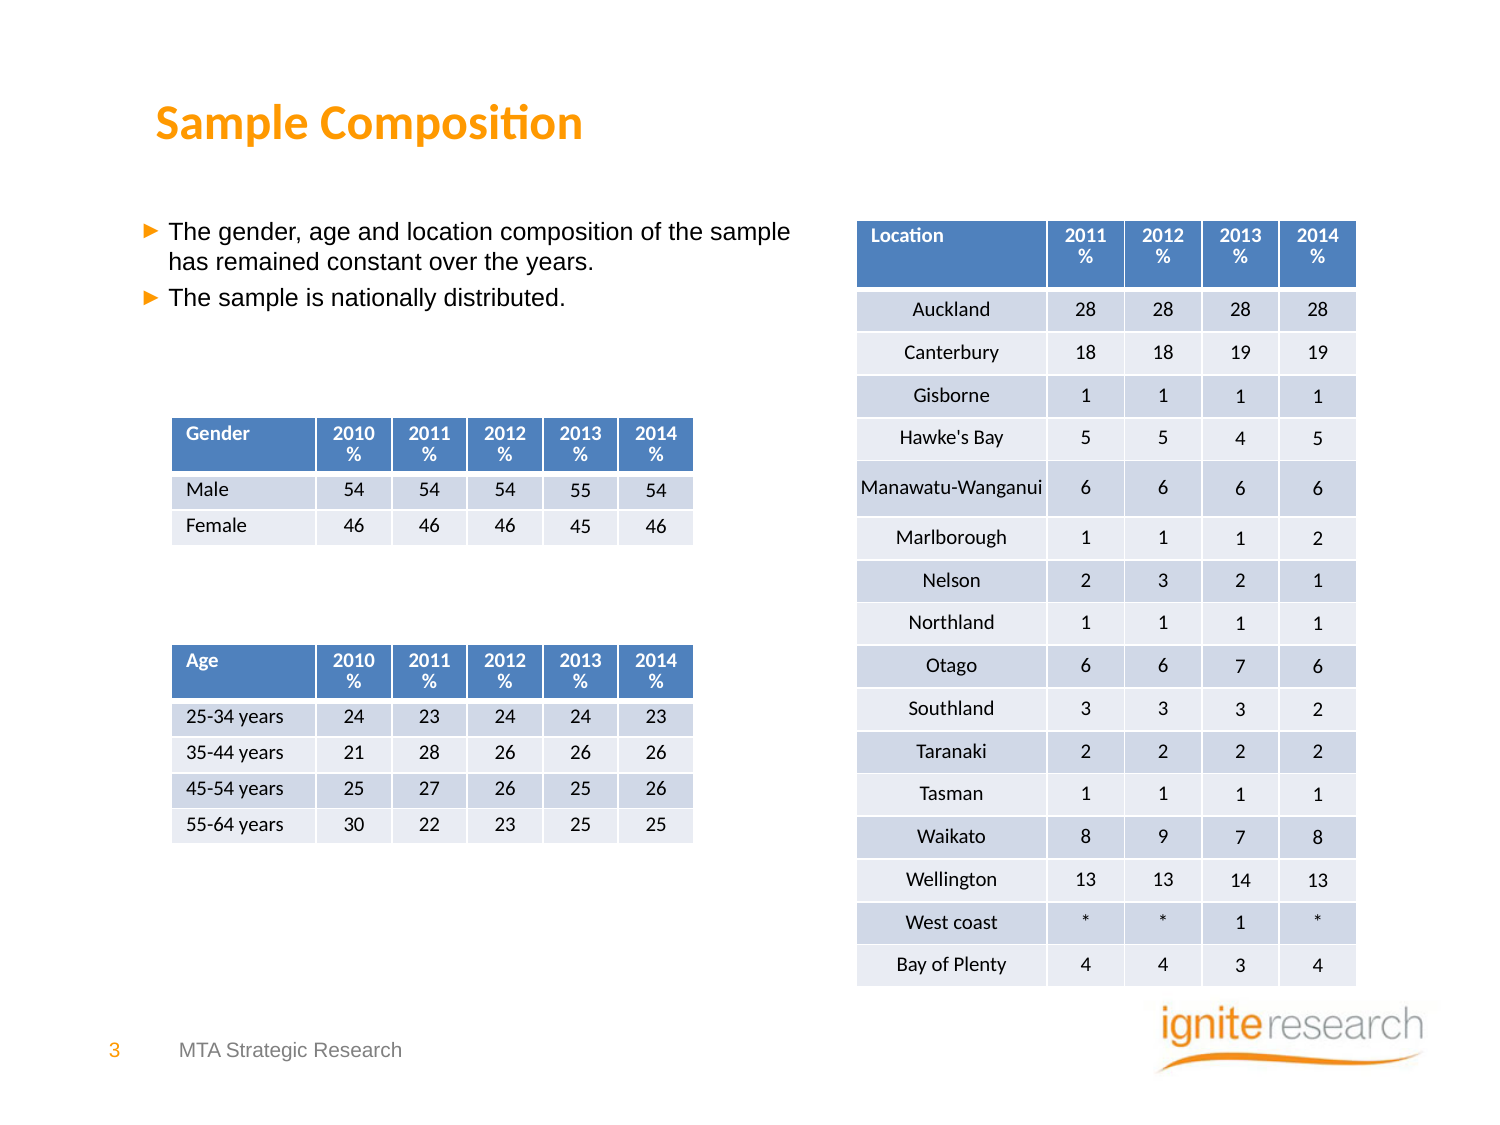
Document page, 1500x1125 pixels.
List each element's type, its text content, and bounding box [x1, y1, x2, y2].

table_cell 46 [619, 511, 693, 545]
table_cell 26 [468, 774, 542, 808]
table_cell Tasman [857, 774, 1046, 815]
table_cell West coast [857, 903, 1046, 944]
table_cell 8 [1048, 817, 1124, 858]
table_header 2012 % [468, 418, 542, 471]
table_cell Marlborough [857, 518, 1046, 559]
table_cell 4 [1048, 945, 1124, 986]
table_cell 4 [1280, 945, 1356, 986]
table_cell 1 [1203, 774, 1278, 815]
table_cell 24 [544, 704, 617, 736]
table_cell Hawke's Bay [857, 419, 1046, 460]
table_cell 30 [317, 809, 391, 843]
table_cell Otago [857, 646, 1046, 687]
table_cell 25 [619, 809, 693, 843]
table_cell 2 [1048, 732, 1124, 773]
table_cell 1 [1125, 376, 1201, 417]
table_cell 46 [393, 511, 466, 545]
table_cell 25-34 years [172, 704, 315, 736]
table_header 2011 % [393, 418, 466, 471]
table_header 2014 % [1280, 221, 1356, 287]
table_header 2011 % [393, 645, 466, 698]
table_cell 22 [393, 809, 466, 843]
table_cell 27 [393, 774, 466, 808]
table_cell 6 [1048, 646, 1124, 687]
table_cell 25 [544, 774, 617, 808]
table_cell 18 [1048, 333, 1124, 374]
table_cell Northland [857, 603, 1046, 644]
table_cell Waikato [857, 817, 1046, 858]
table_cell 6 [1125, 646, 1201, 687]
table_cell 25 [317, 774, 391, 808]
table_header 2011 % [1048, 221, 1124, 287]
table_cell 3 [1203, 945, 1278, 986]
table_cell 26 [619, 774, 693, 808]
table_cell 13 [1125, 860, 1201, 901]
table_cell 28 [1280, 292, 1356, 331]
table_cell 24 [317, 704, 391, 736]
table_cell Taranaki [857, 732, 1046, 773]
table_cell 13 [1048, 860, 1124, 901]
table_cell 6 [1203, 461, 1278, 516]
footer MTA Strategic Research [164, 1019, 821, 1080]
table_cell 7 [1203, 646, 1278, 687]
table_cell 1 [1048, 518, 1124, 559]
table_cell Wellington [857, 860, 1046, 901]
table_header Location [857, 221, 1046, 287]
table_cell 8 [1280, 817, 1356, 858]
table_cell 25 [544, 809, 617, 843]
table_header 2012 % [1125, 221, 1201, 287]
table_cell 6 [1280, 646, 1356, 687]
table_cell 21 [317, 738, 391, 772]
table_cell Southland [857, 689, 1046, 730]
table_cell 6 [1280, 461, 1356, 516]
table_cell 2 [1203, 732, 1278, 773]
table_cell Canterbury [857, 333, 1046, 374]
table_cell 1 [1203, 603, 1278, 644]
table_cell 35-44 years [172, 738, 315, 772]
table_cell 14 [1203, 860, 1278, 901]
table_cell 1 [1280, 376, 1356, 417]
table_header 2013 % [544, 645, 617, 698]
table_cell 1 [1125, 518, 1201, 559]
table_cell 19 [1280, 333, 1356, 374]
table_cell 1 [1203, 518, 1278, 559]
table_header Gender [172, 418, 315, 471]
picture [0, 0, 1500, 1125]
table_cell 5 [1048, 419, 1124, 460]
table_cell 45-54 years [172, 774, 315, 808]
table_cell Male [172, 477, 315, 509]
table_cell 1 [1125, 603, 1201, 644]
table_cell 1 [1048, 774, 1124, 815]
table_cell 26 [468, 738, 542, 772]
table_cell 1 [1048, 376, 1124, 417]
table_cell 5 [1125, 419, 1201, 460]
table_cell 3 [1125, 689, 1201, 730]
slide_number 3 [93, 1019, 163, 1080]
table_cell 2 [1280, 732, 1356, 773]
table_cell 2 [1280, 518, 1356, 559]
table_cell 54 [619, 477, 693, 509]
table_cell 28 [393, 738, 466, 772]
table_cell 26 [544, 738, 617, 772]
table_cell 3 [1125, 561, 1201, 602]
table_header 2010 % [317, 645, 391, 698]
table_cell 1 [1125, 774, 1201, 815]
table_cell 54 [317, 477, 391, 509]
table_cell 26 [619, 738, 693, 772]
table_cell Gisborne [857, 376, 1046, 417]
table_cell 54 [393, 477, 466, 509]
table_header Age [172, 645, 315, 698]
table_cell 23 [619, 704, 693, 736]
table_cell * [1280, 903, 1356, 944]
table_cell 28 [1125, 292, 1201, 331]
table_cell 1 [1280, 603, 1356, 644]
title Sample Composition [140, 81, 1372, 153]
table_cell 1 [1203, 376, 1278, 417]
table_cell 5 [1280, 419, 1356, 460]
table_cell 28 [1048, 292, 1124, 331]
table_cell * [1125, 903, 1201, 944]
table_cell 2 [1280, 689, 1356, 730]
table_cell 3 [1203, 689, 1278, 730]
table_cell 13 [1280, 860, 1356, 901]
table_cell 6 [1048, 461, 1124, 516]
table_cell Manawatu-Wanganui [857, 461, 1046, 516]
table_cell 28 [1203, 292, 1278, 331]
table_cell 18 [1125, 333, 1201, 374]
table_cell 9 [1125, 817, 1201, 858]
table_header 2014 % [619, 418, 693, 471]
table_cell Auckland [857, 292, 1046, 331]
table_cell Bay of Plenty [857, 945, 1046, 986]
table_cell 3 [1048, 689, 1124, 730]
text_box The gender, age and location composition of the sample has remained constant over the years. The sample is nationally distributed. [123, 208, 821, 359]
table_cell 4 [1125, 945, 1201, 986]
table_header 2010 % [317, 418, 391, 471]
table_cell 2 [1125, 732, 1201, 773]
table_cell Nelson [857, 561, 1046, 602]
table_cell 1 [1048, 603, 1124, 644]
table_cell 46 [468, 511, 542, 545]
table_cell 24 [468, 704, 542, 736]
table_cell 23 [393, 704, 466, 736]
table_cell 54 [468, 477, 542, 509]
table_cell 1 [1203, 903, 1278, 944]
table_cell 4 [1203, 419, 1278, 460]
table_cell 7 [1203, 817, 1278, 858]
table_cell 1 [1280, 561, 1356, 602]
table_cell 1 [1280, 774, 1356, 815]
table_cell 19 [1203, 333, 1278, 374]
table_cell 46 [317, 511, 391, 545]
table_cell 23 [468, 809, 542, 843]
table_cell 45 [544, 511, 617, 545]
table_cell * [1048, 903, 1124, 944]
table_cell 55 [544, 477, 617, 509]
table_cell Female [172, 511, 315, 545]
table_cell 2 [1048, 561, 1124, 602]
table_header 2014 % [619, 645, 693, 698]
table_header 2012 % [468, 645, 542, 698]
table_header 2013 % [1203, 221, 1278, 287]
table_cell 6 [1125, 461, 1201, 516]
table_header 2013 % [544, 418, 617, 471]
table_cell 2 [1203, 561, 1278, 602]
table_cell 55-64 years [172, 809, 315, 843]
